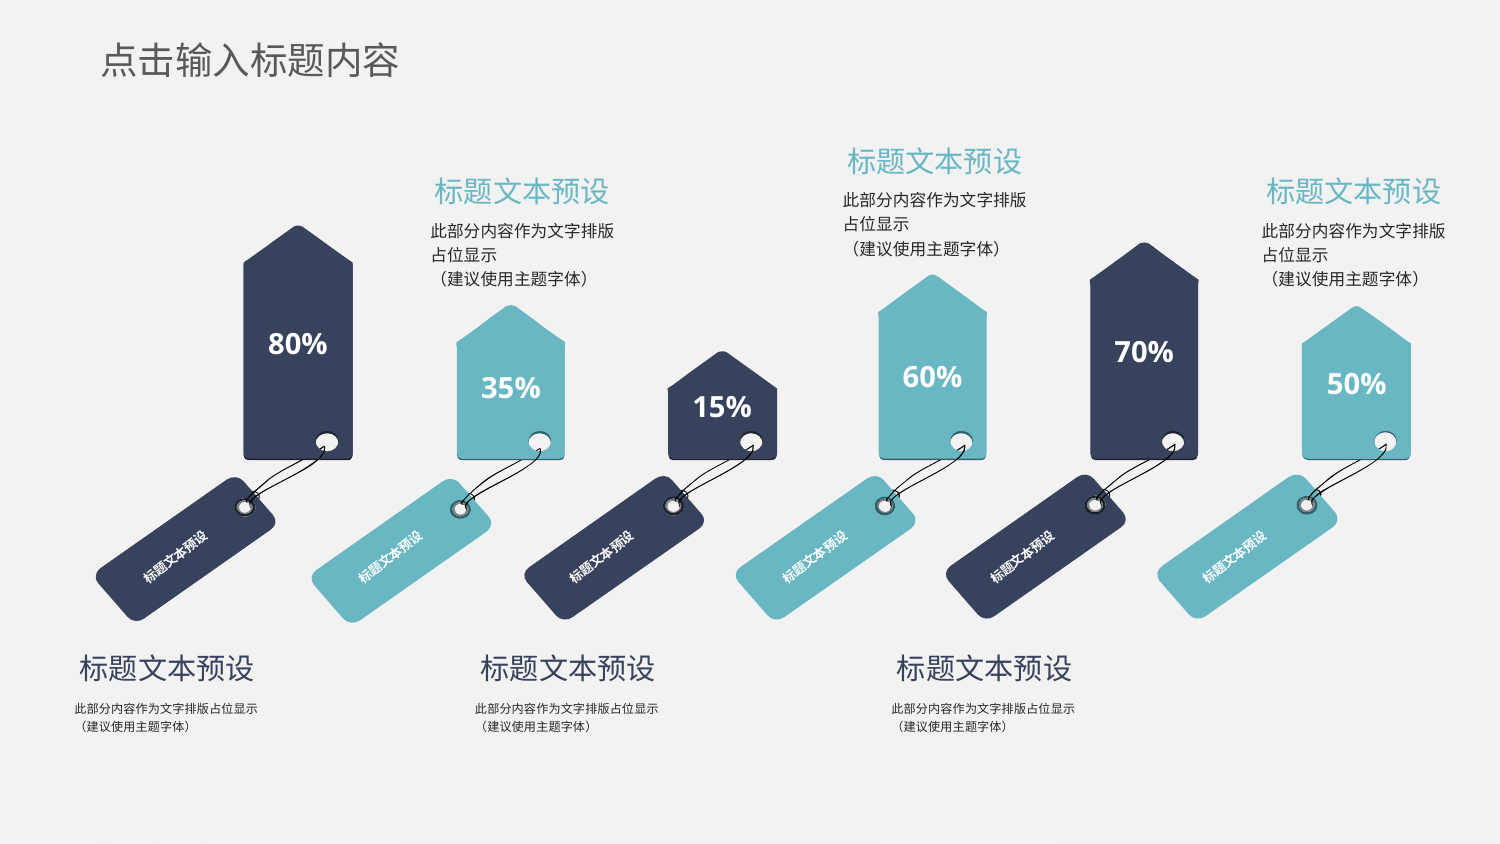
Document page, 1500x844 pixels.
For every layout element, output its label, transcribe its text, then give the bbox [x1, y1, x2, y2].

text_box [458, 350, 778, 749]
text_box 点击输入标题内容 [100, 28, 450, 91]
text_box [309, 173, 633, 625]
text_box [1155, 173, 1464, 621]
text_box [875, 241, 1200, 749]
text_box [58, 224, 353, 749]
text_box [734, 142, 1045, 621]
